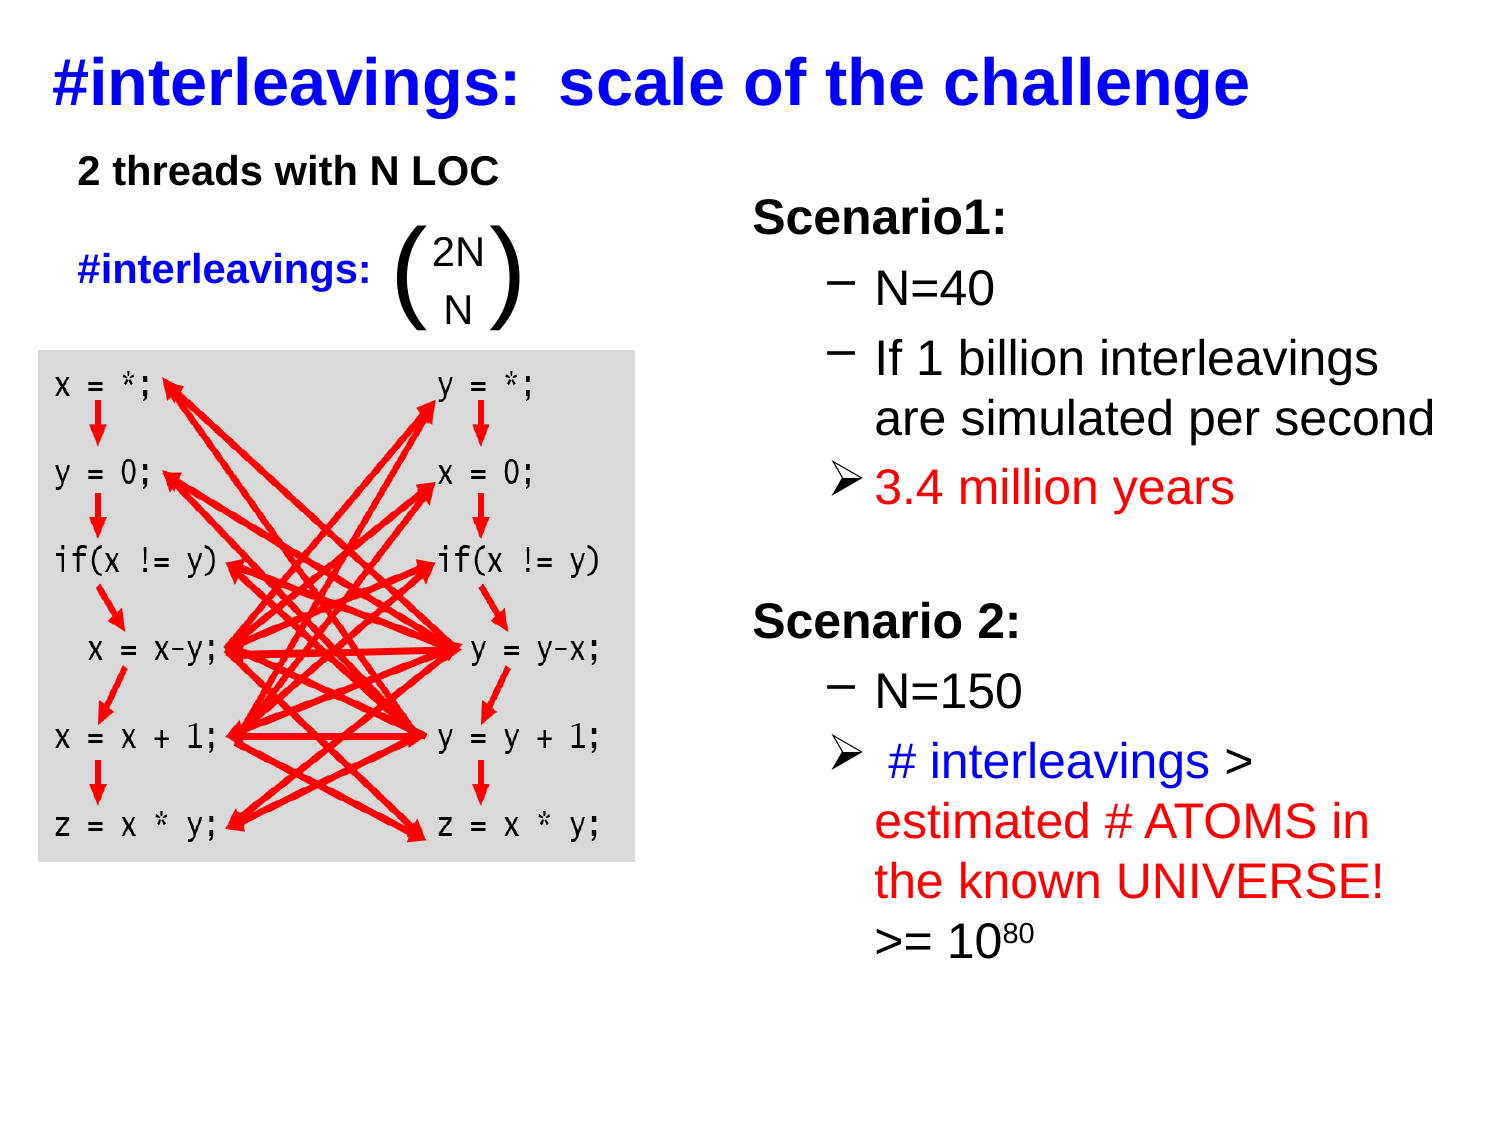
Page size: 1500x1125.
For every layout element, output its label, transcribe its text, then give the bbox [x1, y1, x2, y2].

text_box 2 threads with N LOC #interleavings: [62, 135, 738, 311]
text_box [374, 187, 626, 393]
picture [37, 349, 636, 863]
title #interleavings: scale of the challenge [37, 19, 1476, 138]
list Scenario1: N=40 If 1 billion interleavings are simulated per second 3.4 million years Scenario 2: N=150 # interleavings > estimated # ATOMS in the known UNIVERSE! >= 1080 [737, 149, 1463, 1038]
